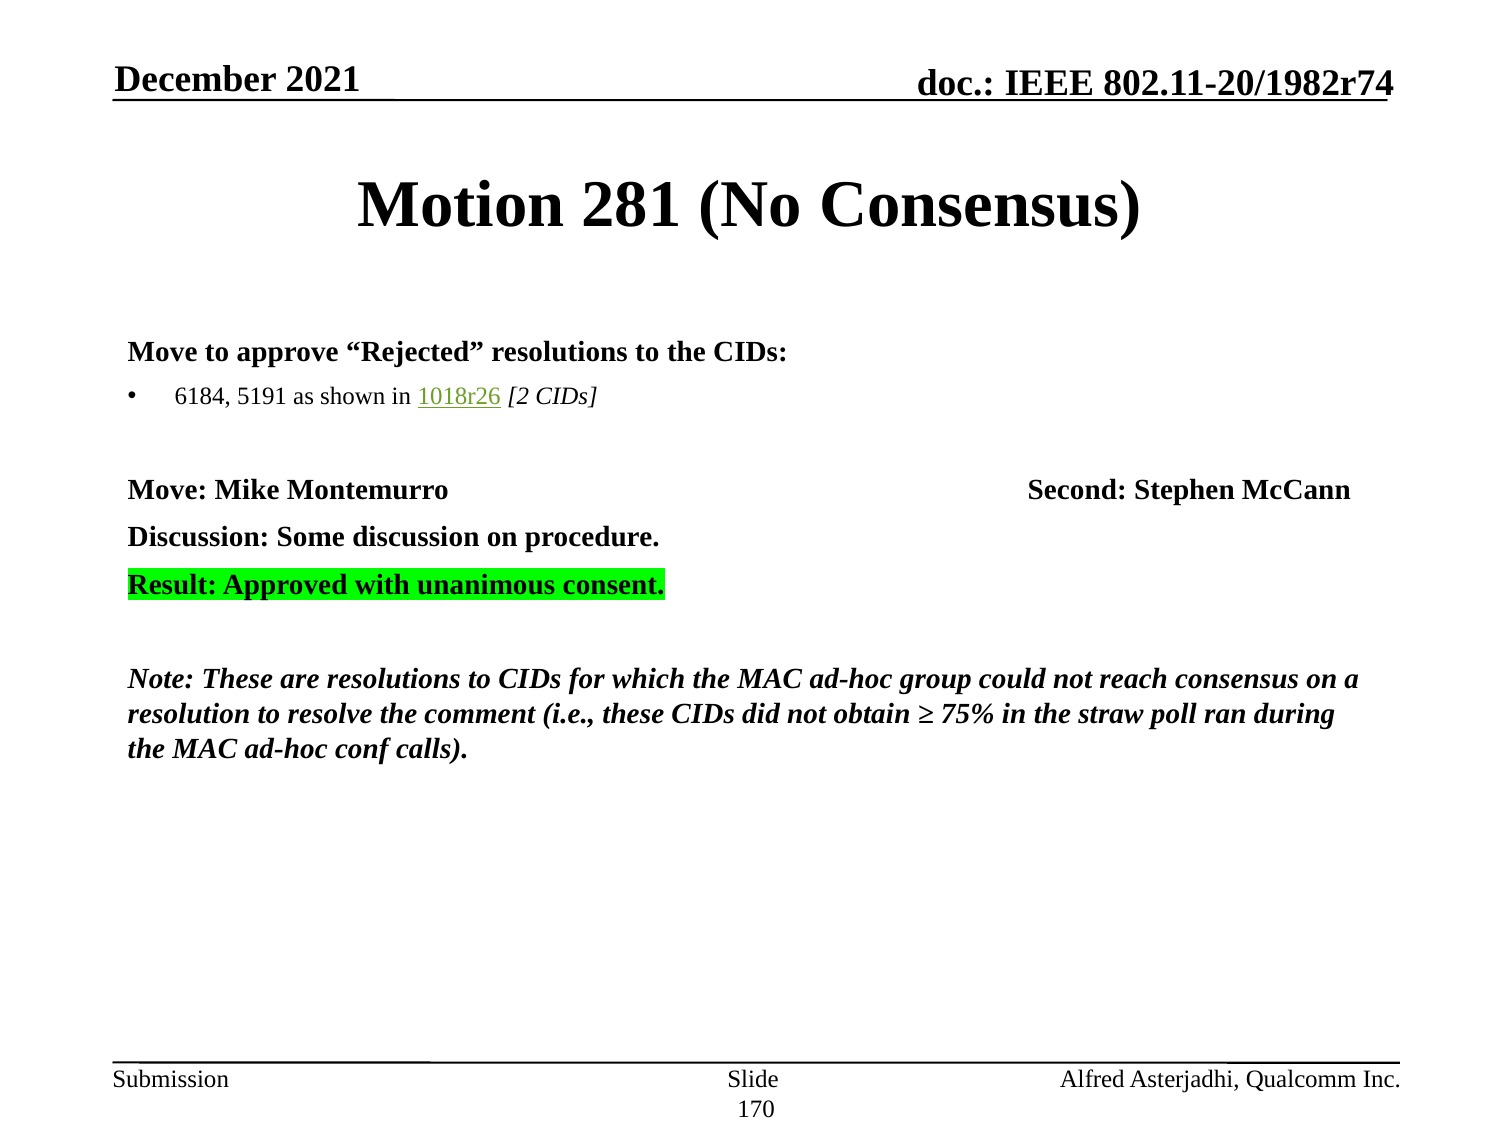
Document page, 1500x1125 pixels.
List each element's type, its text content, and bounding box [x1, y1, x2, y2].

title Motion 281 (No Consensus) [112, 112, 1388, 288]
slide_number Slide 170 [712, 1061, 800, 1123]
footer Alfred Asterjadhi, Qualcomm Inc. [878, 1061, 1402, 1093]
list Move to approve “Rejected” resolutions to the CIDs: 6184, 5191 as shown in 1018r26 [2 CIDs] Move: Mike Montemurro Second: Stephen McCann Discussion: Some discussion on procedure. Result: Approved with unanimous consent. Note: These are resolutions to CIDs for which the MAC ad-hoc group could not reach consensus on a resolution to resolve the comment (i.e., these CIDs did not obtain ≥ 75% in the straw poll ran during the MAC ad-hoc conf calls). [112, 324, 1388, 1063]
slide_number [114, 54, 423, 100]
